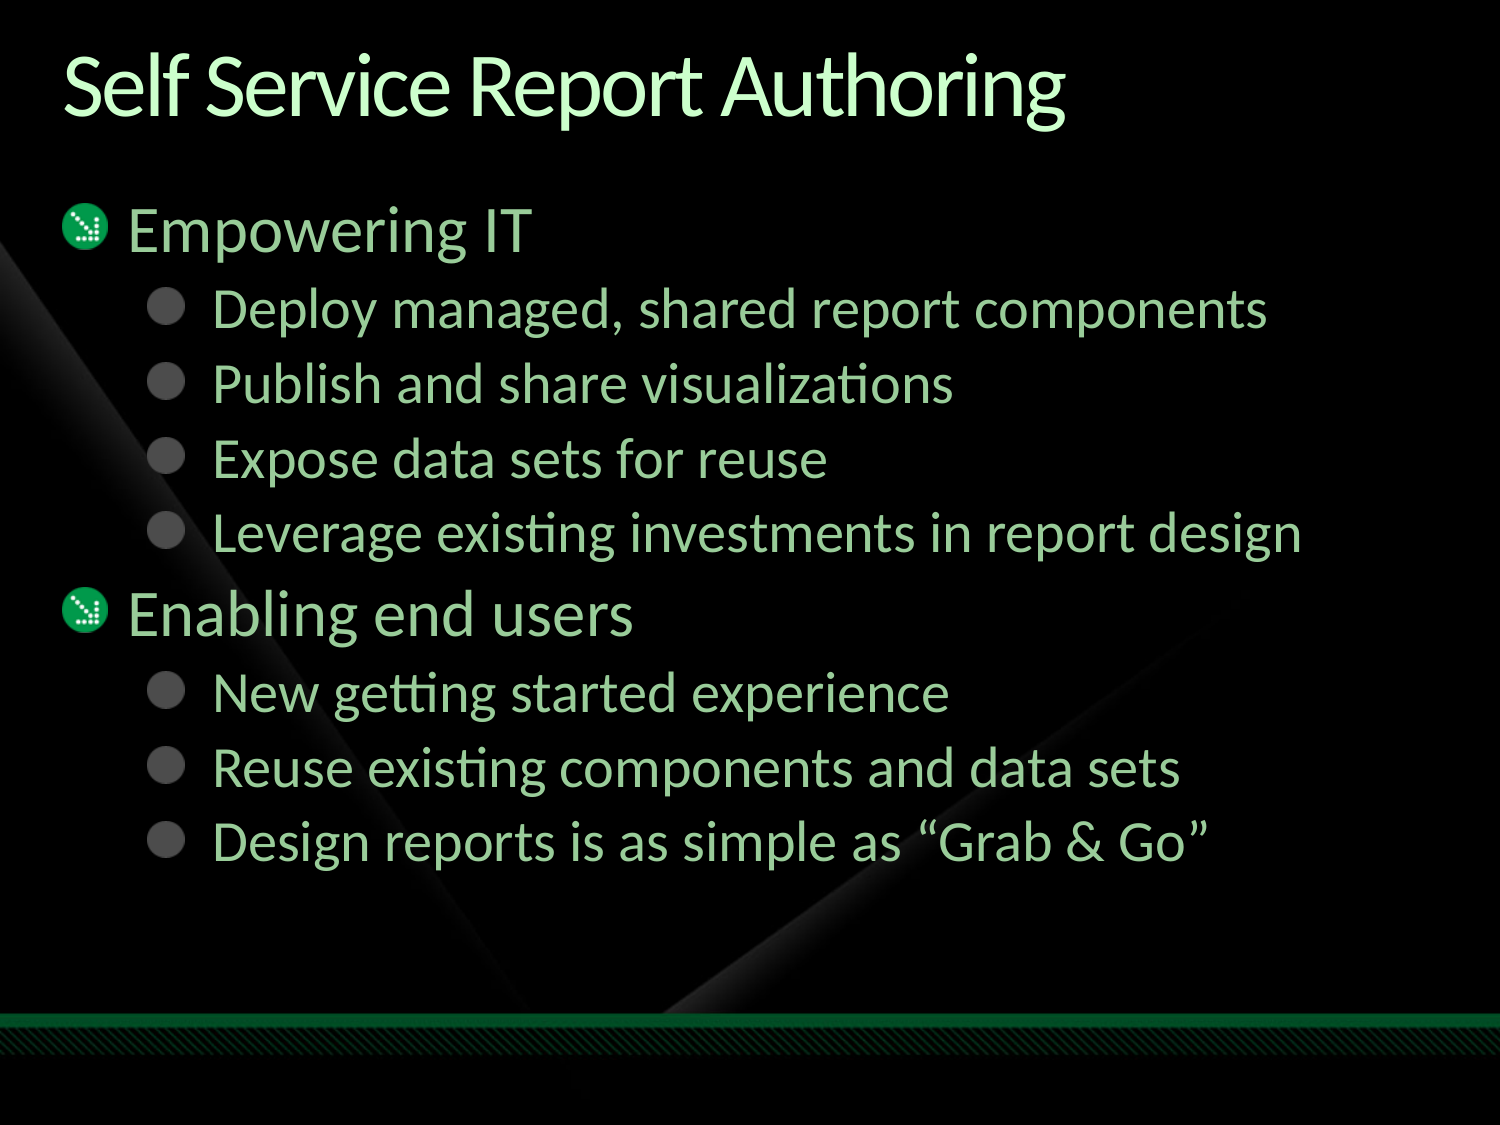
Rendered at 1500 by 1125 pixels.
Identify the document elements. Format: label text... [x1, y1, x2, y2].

picture [0, 0, 1500, 1125]
title Self Service Report Authoring [62, 37, 1288, 194]
list Empowering IT Deploy managed, shared report components Publish and share visualizations Expose data sets for reuse Leverage existing investments in report design Enabling end users New getting started experience Reuse existing components and data sets Design reports is as simple as “Grab & Go” [62, 194, 1438, 937]
